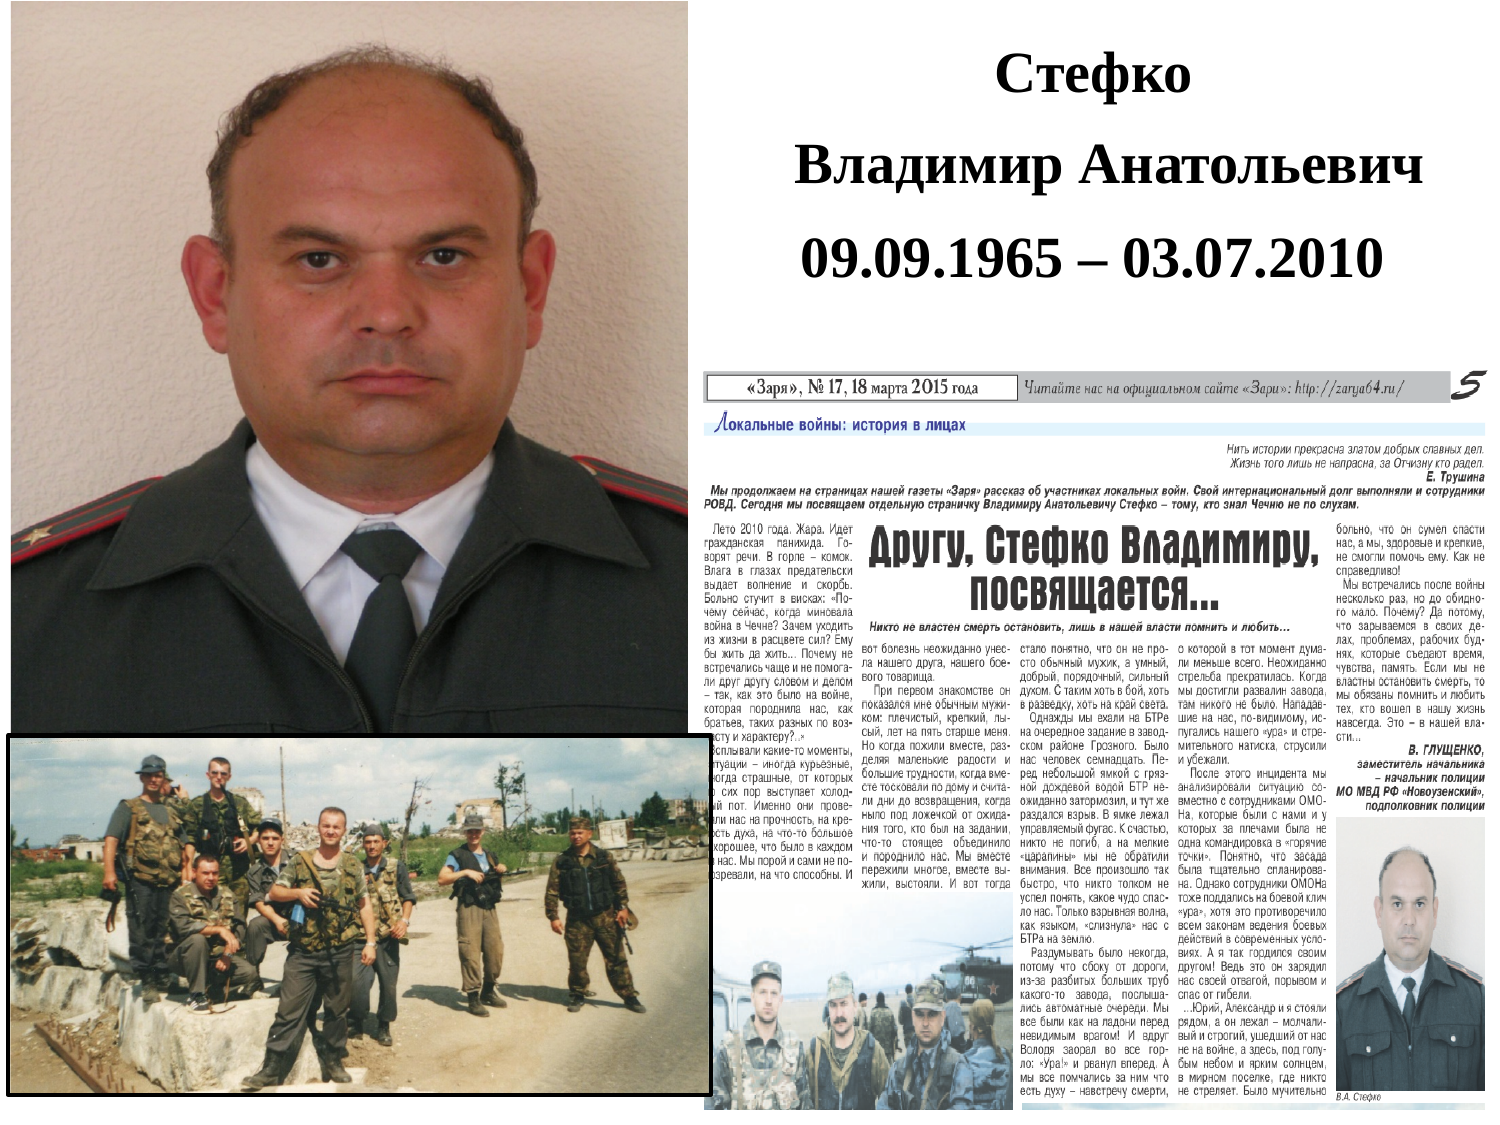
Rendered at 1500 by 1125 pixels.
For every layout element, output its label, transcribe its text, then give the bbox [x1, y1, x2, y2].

picture [0, 1, 1500, 1111]
list Стефко Владимир Анатольевич 09.09.1965 – 03.07.2010 [713, 26, 1495, 121]
